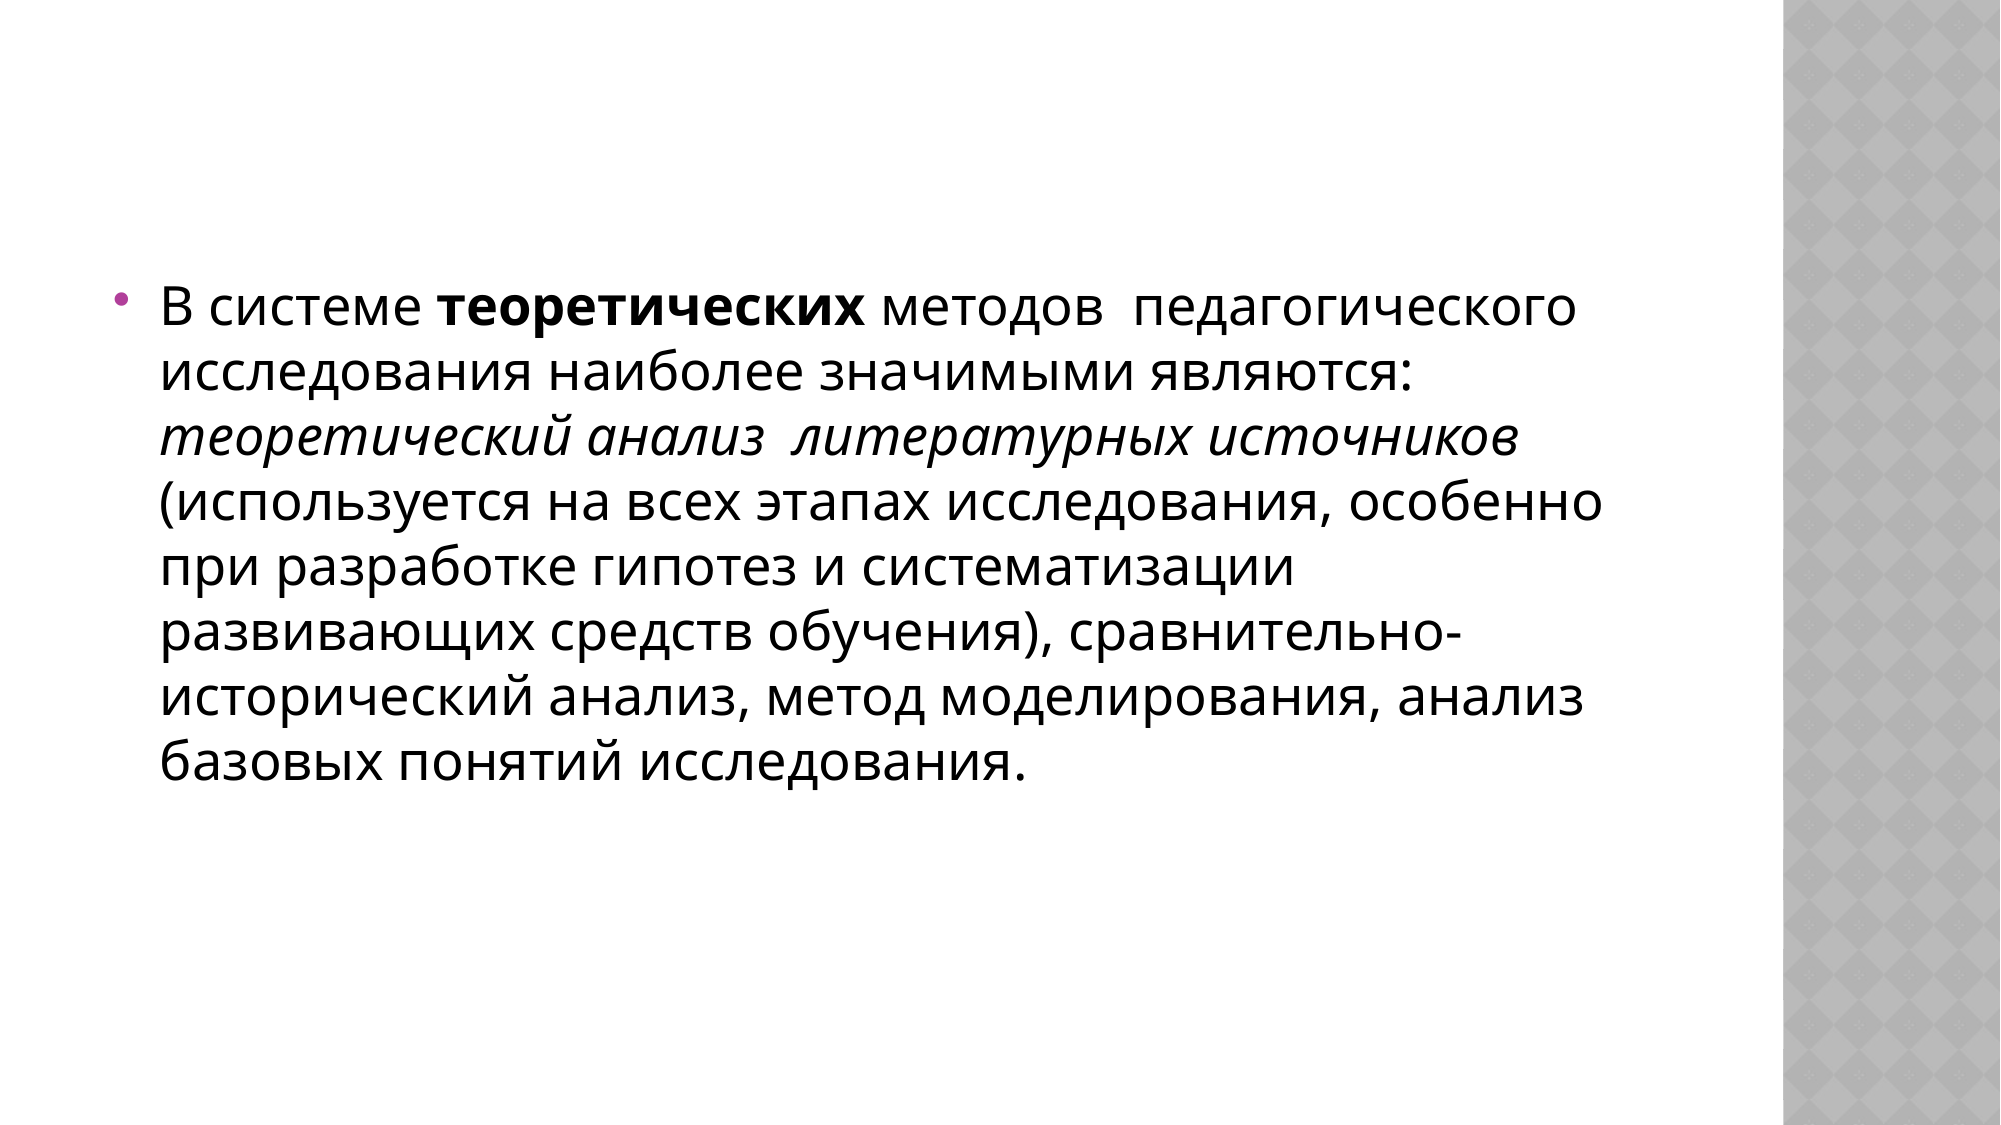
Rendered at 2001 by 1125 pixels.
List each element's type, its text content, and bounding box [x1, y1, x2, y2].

list В системе теоретических методов педагогического исследования наиболее значимыми являются: теоретический анализ литературных источников (используется на всех этапах исследования, особенно при разработке гипотез и систематизации развивающих средств обучения), сравнительно-исторический анализ, метод моделирования, анализ базовых понятий исследования. [99, 264, 1684, 1059]
